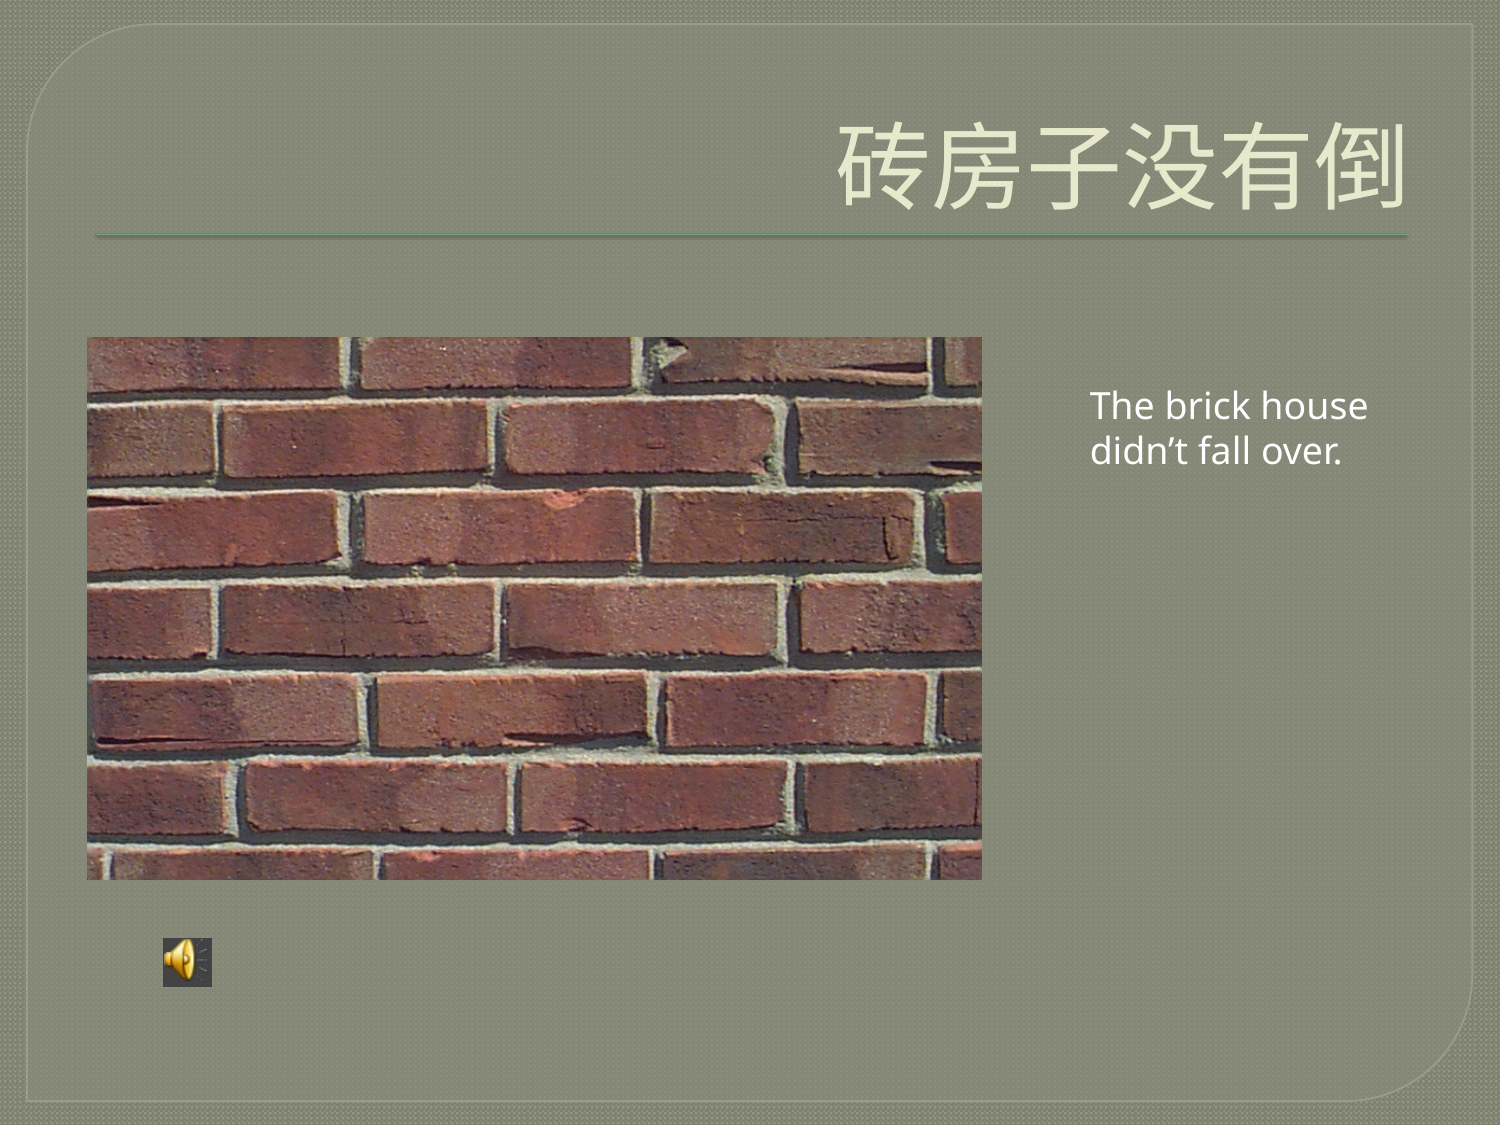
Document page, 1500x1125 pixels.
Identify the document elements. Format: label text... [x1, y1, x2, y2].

picture [162, 937, 213, 988]
title 砖房子没有倒 [75, 41, 1425, 230]
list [87, 337, 982, 881]
text_box The brick house didn’t fall over. [1074, 374, 1400, 480]
